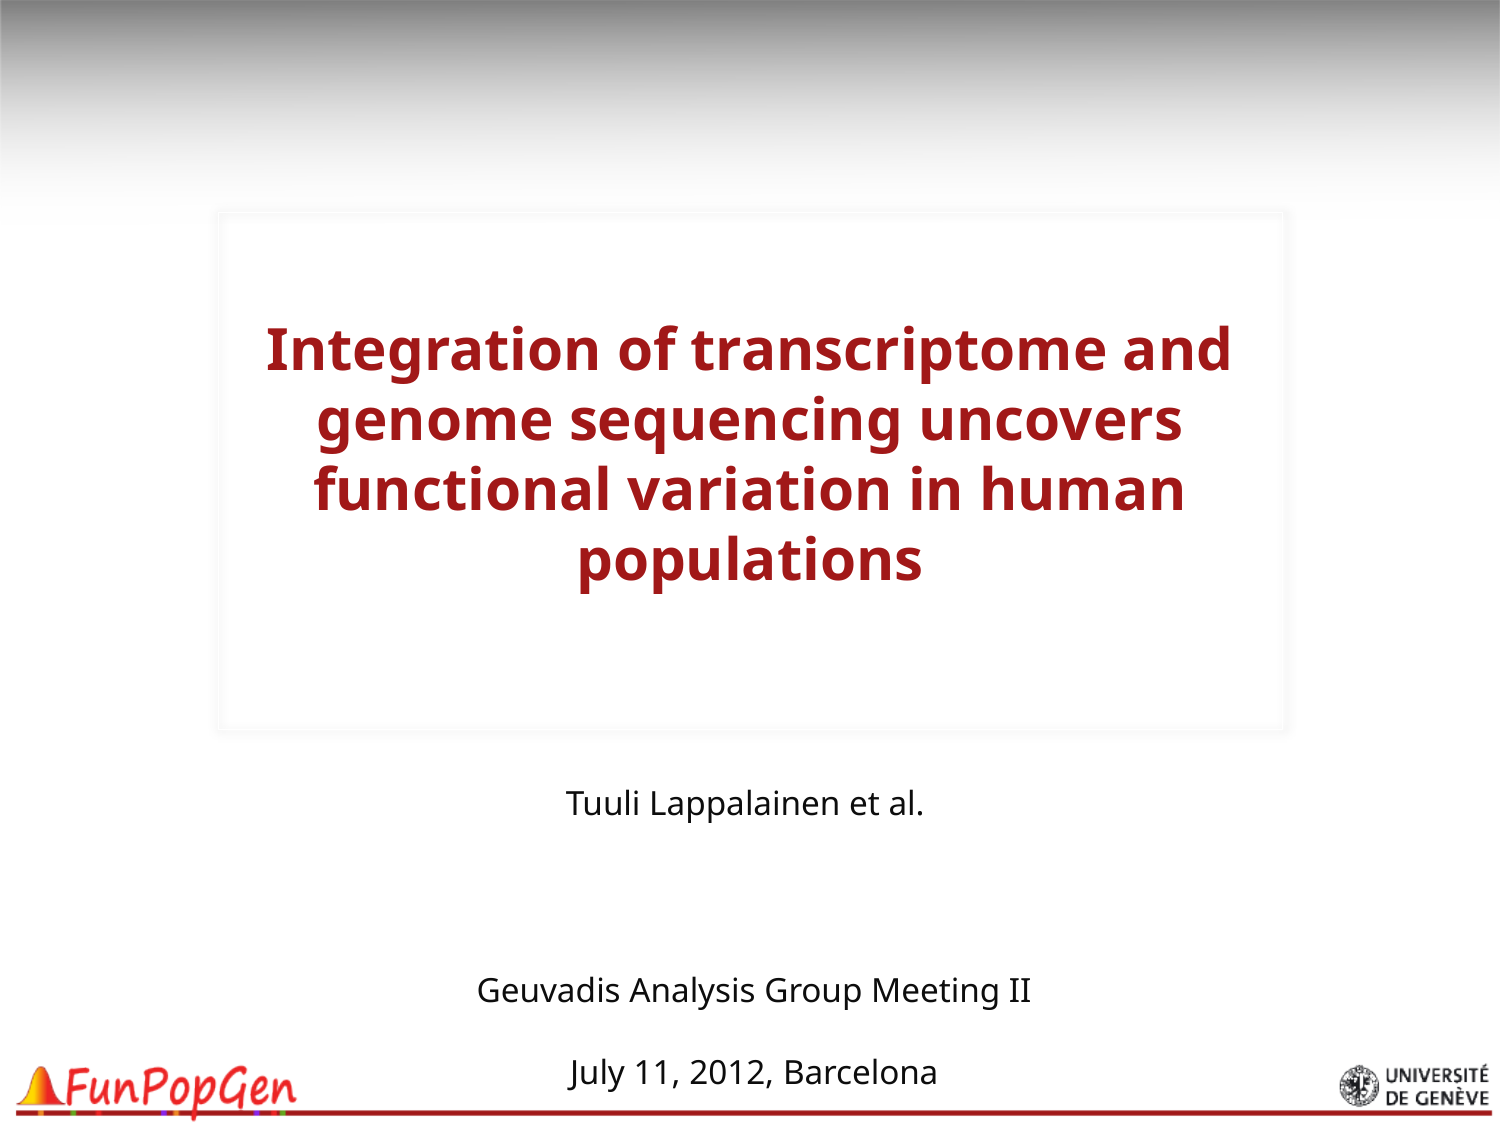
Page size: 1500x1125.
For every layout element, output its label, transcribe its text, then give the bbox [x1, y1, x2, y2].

title Integration of transcriptome and genome sequencing uncovers functional variation in human populations [217, 317, 1283, 600]
text_box Geuvadis Analysis Group Meeting II July 11, 2012, Barcelona [221, 962, 1288, 1113]
picture [0, 0, 1500, 1125]
subtitle Tuuli Lappalainen et al. [217, 774, 1283, 926]
